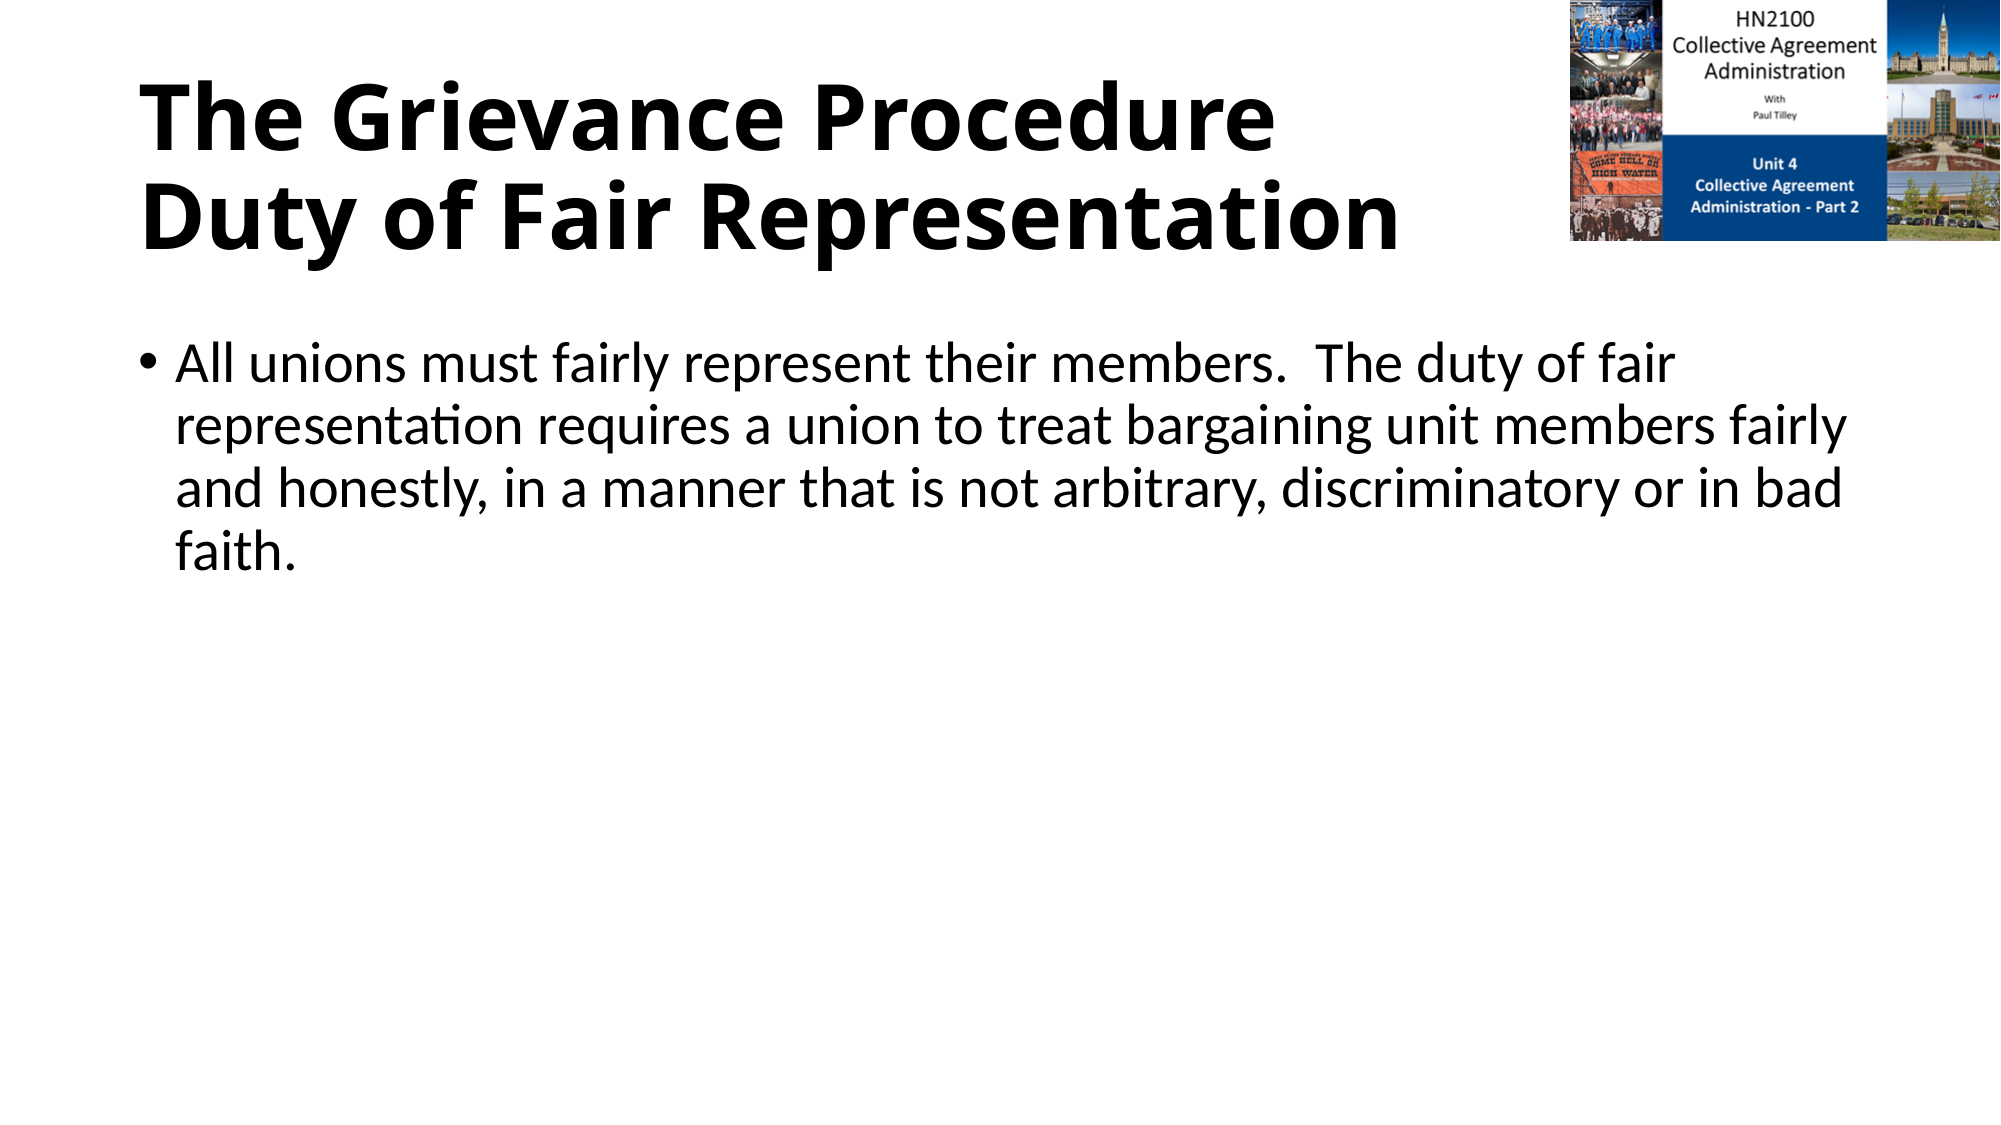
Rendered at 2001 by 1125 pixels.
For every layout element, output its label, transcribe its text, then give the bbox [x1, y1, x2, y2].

list All unions must fairly represent their members. The duty of fair representation requires a union to treat bargaining unit members fairly and honestly, in a manner that is not arbitrary, discriminatory or in bad faith. [123, 324, 1906, 1109]
title The Grievance Procedure Duty of Fair Representation [123, 61, 1849, 280]
picture [1570, 0, 2000, 241]
